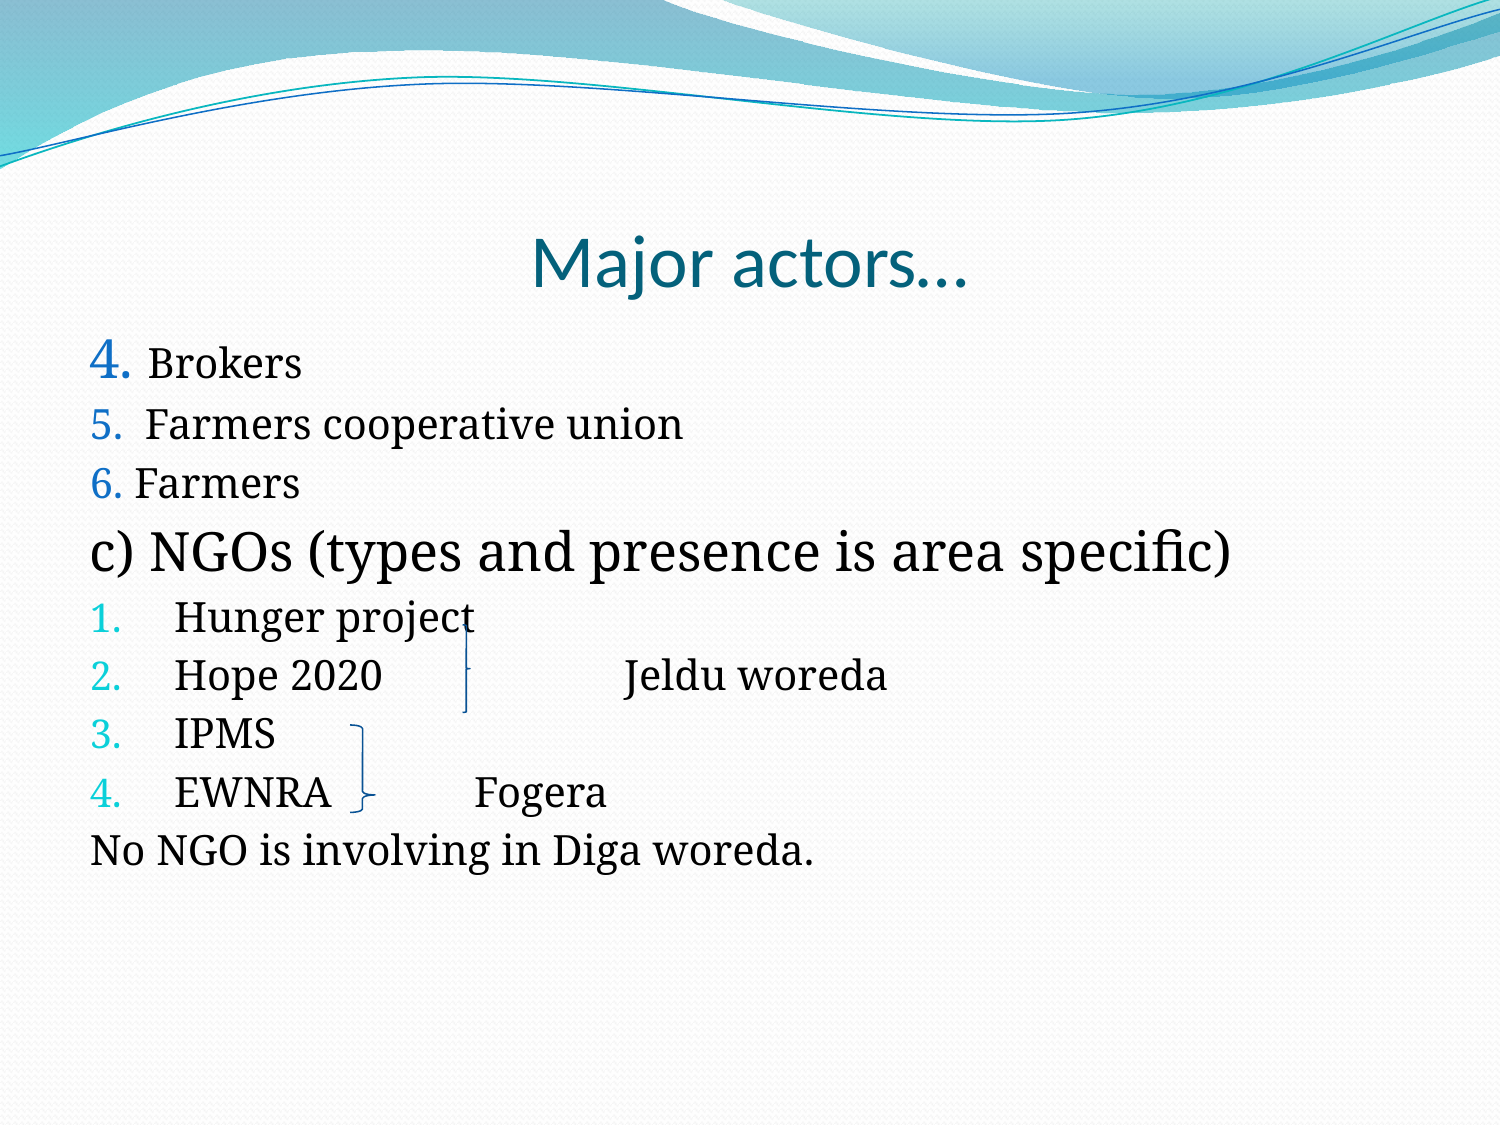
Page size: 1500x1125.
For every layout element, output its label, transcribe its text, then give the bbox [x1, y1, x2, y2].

text_box [349, 724, 376, 814]
text_box [462, 624, 471, 714]
title Major actors… [75, 115, 1425, 303]
list 4. Brokers 5. Farmers cooperative union 6. Farmers c) NGOs (types and presence is area specific) Hunger project Hope 2020 Jeldu woreda IPMS EWNRA Fogera No NGO is involving in Diga woreda. [75, 317, 1425, 1038]
